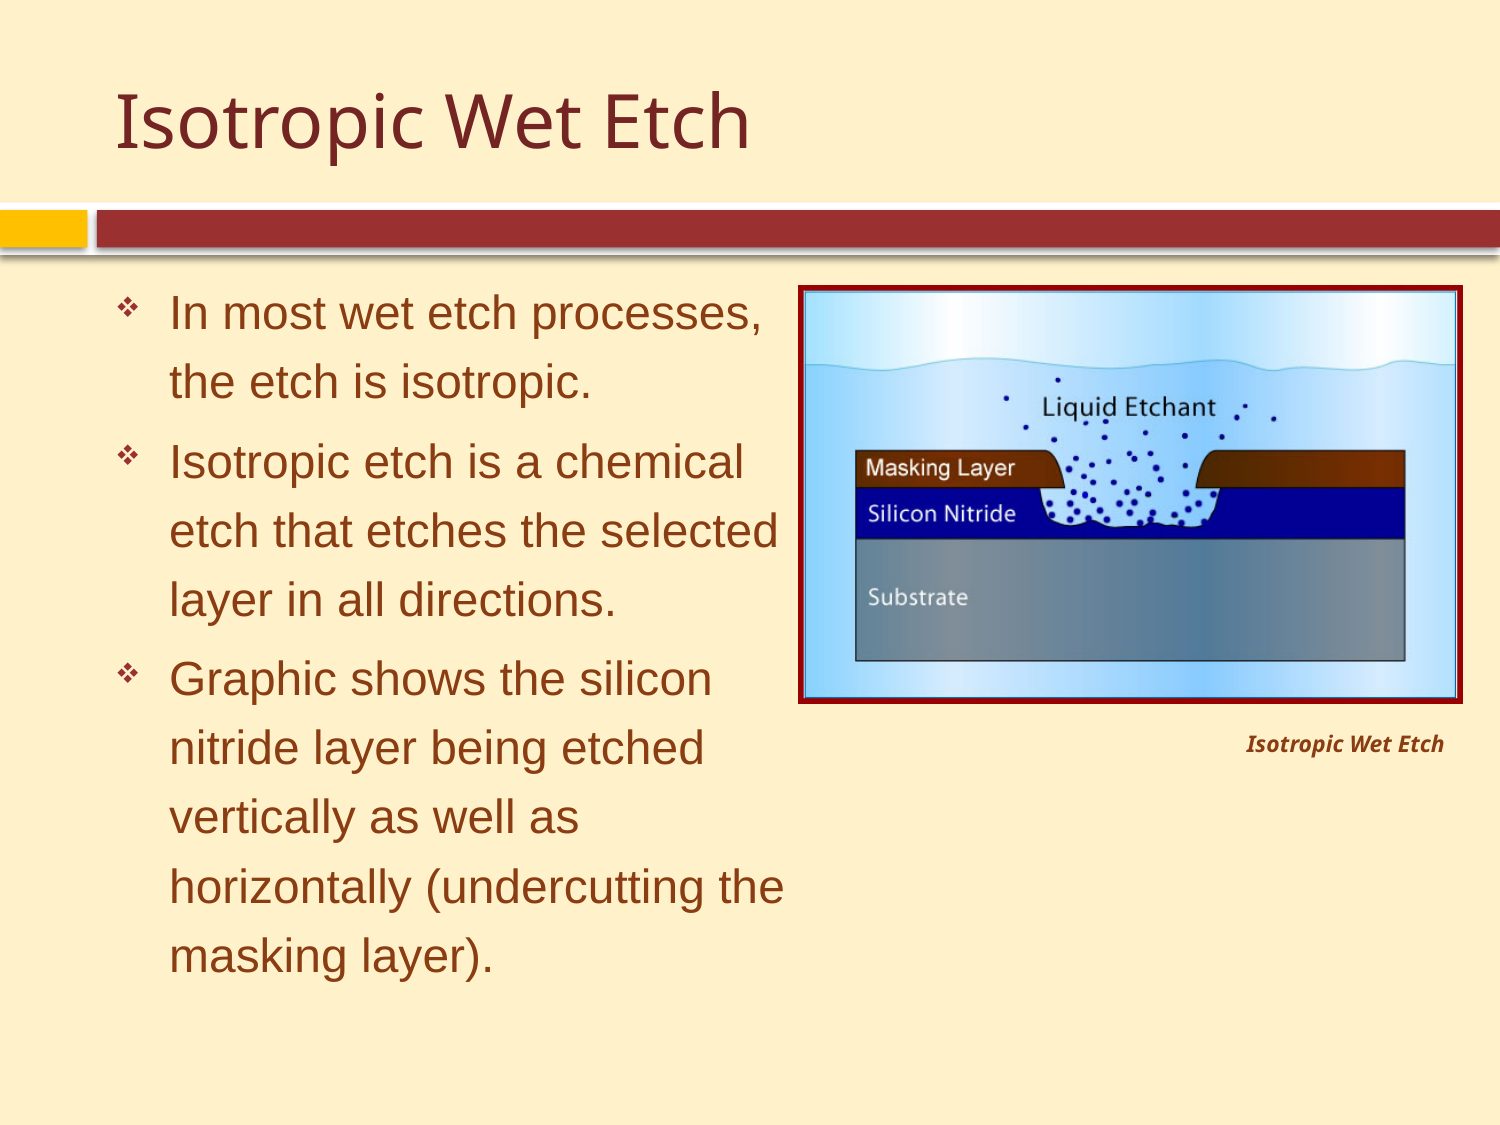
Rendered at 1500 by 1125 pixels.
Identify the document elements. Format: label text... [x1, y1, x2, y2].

list In most wet etch processes, the etch is isotropic. Isotropic etch is a chemical etch that etches the selected layer in all directions. Graphic shows the silicon nitride layer being etched vertically as well as horizontally (undercutting the masking layer). [100, 262, 808, 1000]
picture [798, 285, 1463, 704]
title Isotropic Wet Etch [100, 37, 1438, 200]
text_box Isotropic Wet Etch [1040, 722, 1460, 765]
